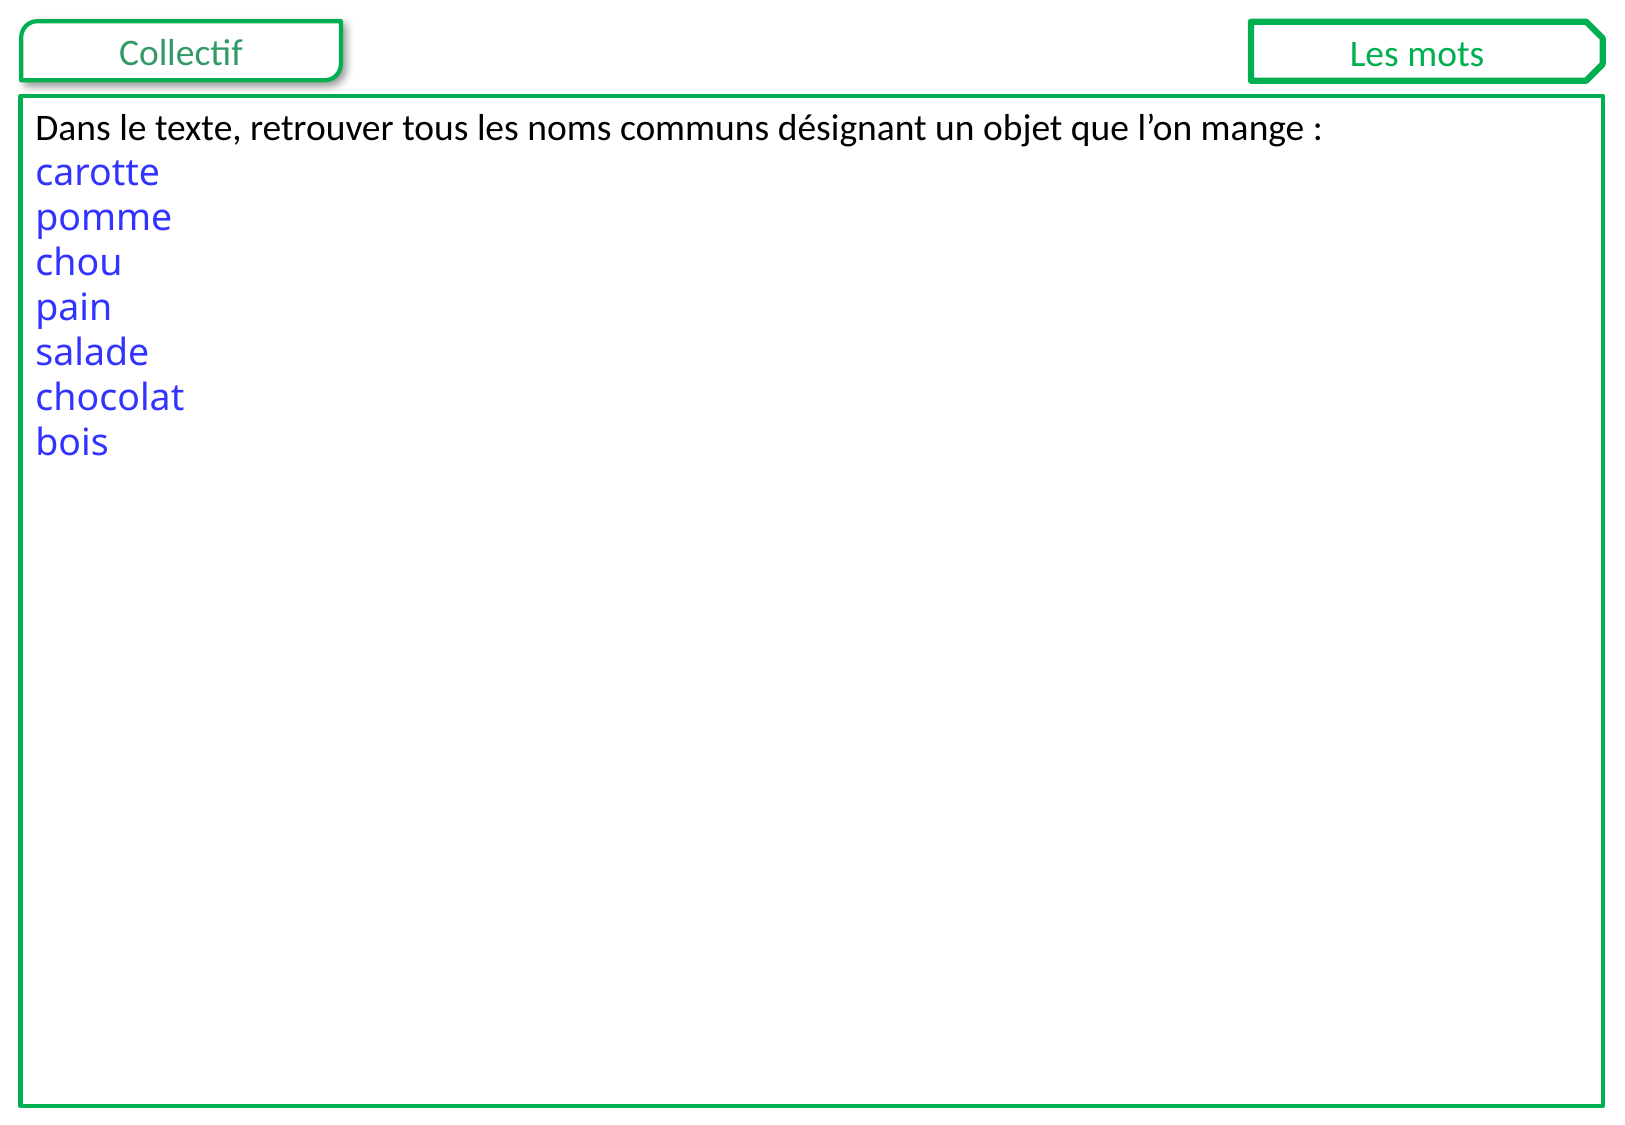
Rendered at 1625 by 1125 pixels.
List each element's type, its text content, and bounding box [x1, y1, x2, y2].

list Les mots [1250, 21, 1584, 81]
list Dans le texte, retrouver tous les noms communs désignant un objet que l’on mange : carotte pomme chou pain salade chocolat bois [18, 94, 1605, 1108]
